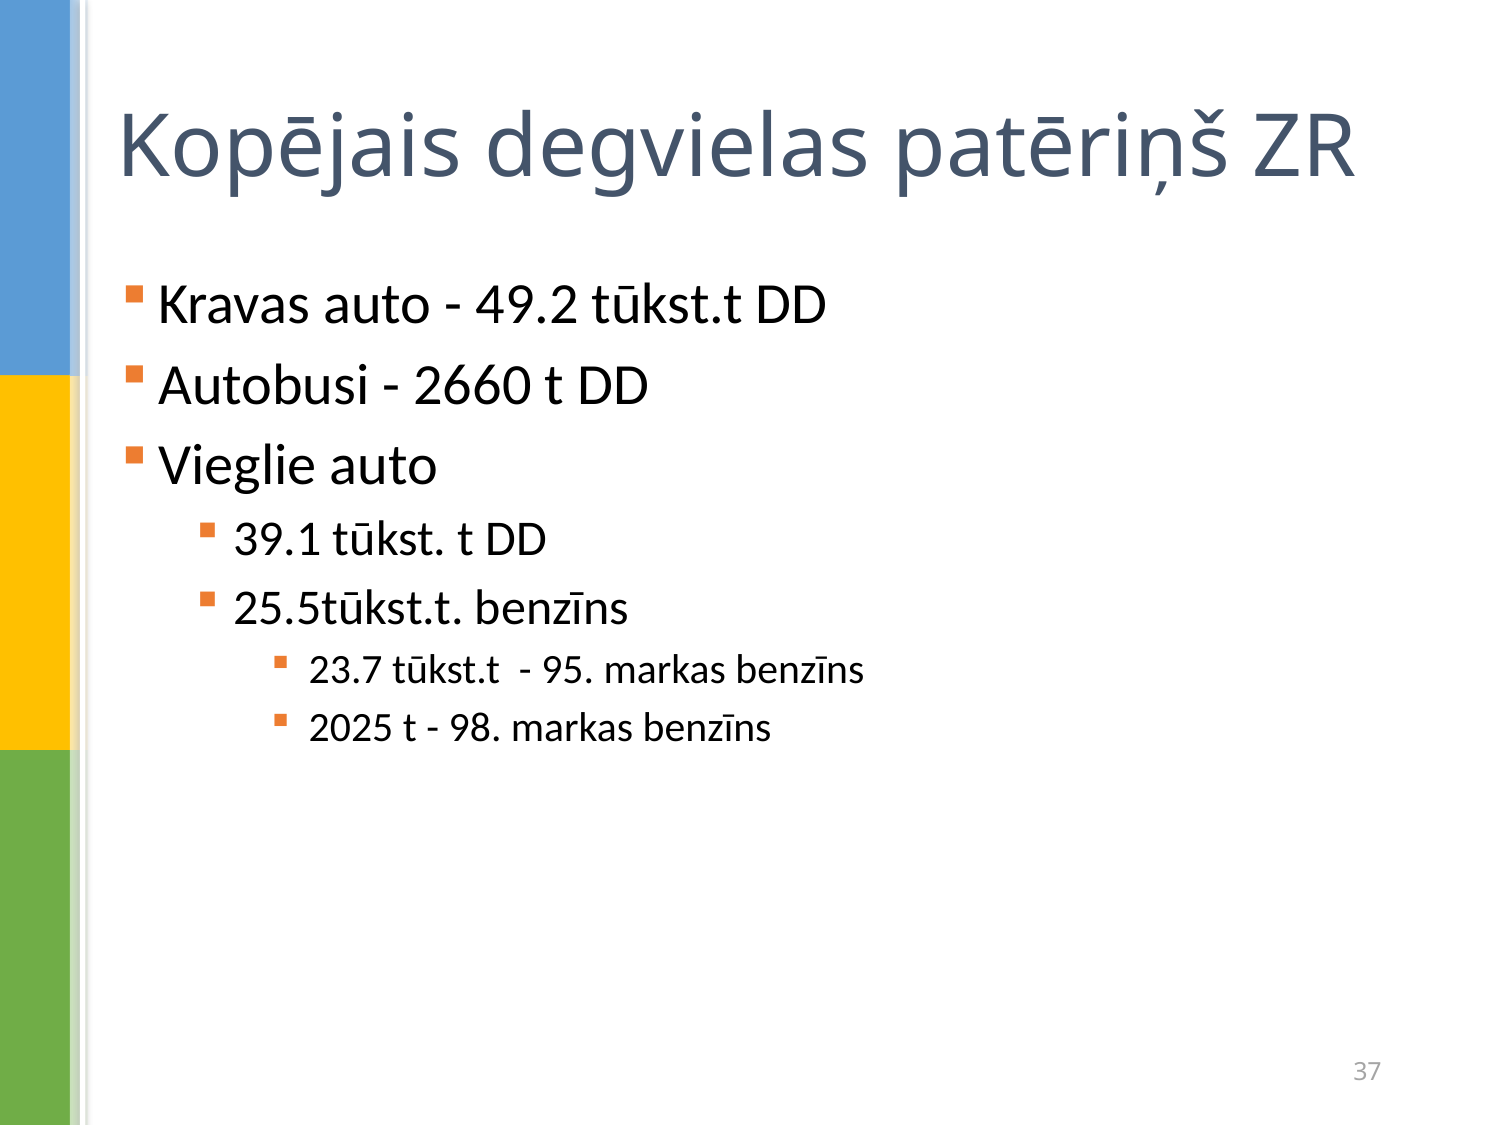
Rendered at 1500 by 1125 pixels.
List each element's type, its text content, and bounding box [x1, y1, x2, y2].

slide_number 37 [993, 1042, 1397, 1103]
title Kopējais degvielas patēriņš ZR [101, 32, 1396, 250]
list Kravas auto - 49.2 tūkst.t DD Autobusi - 2660 t DD Vieglie auto 39.1 tūkst. t DD 25.5tūkst.t. benzīns 23.7 tūkst.t - 95. markas benzīns 2025 t - 98. markas benzīns [106, 266, 1400, 837]
